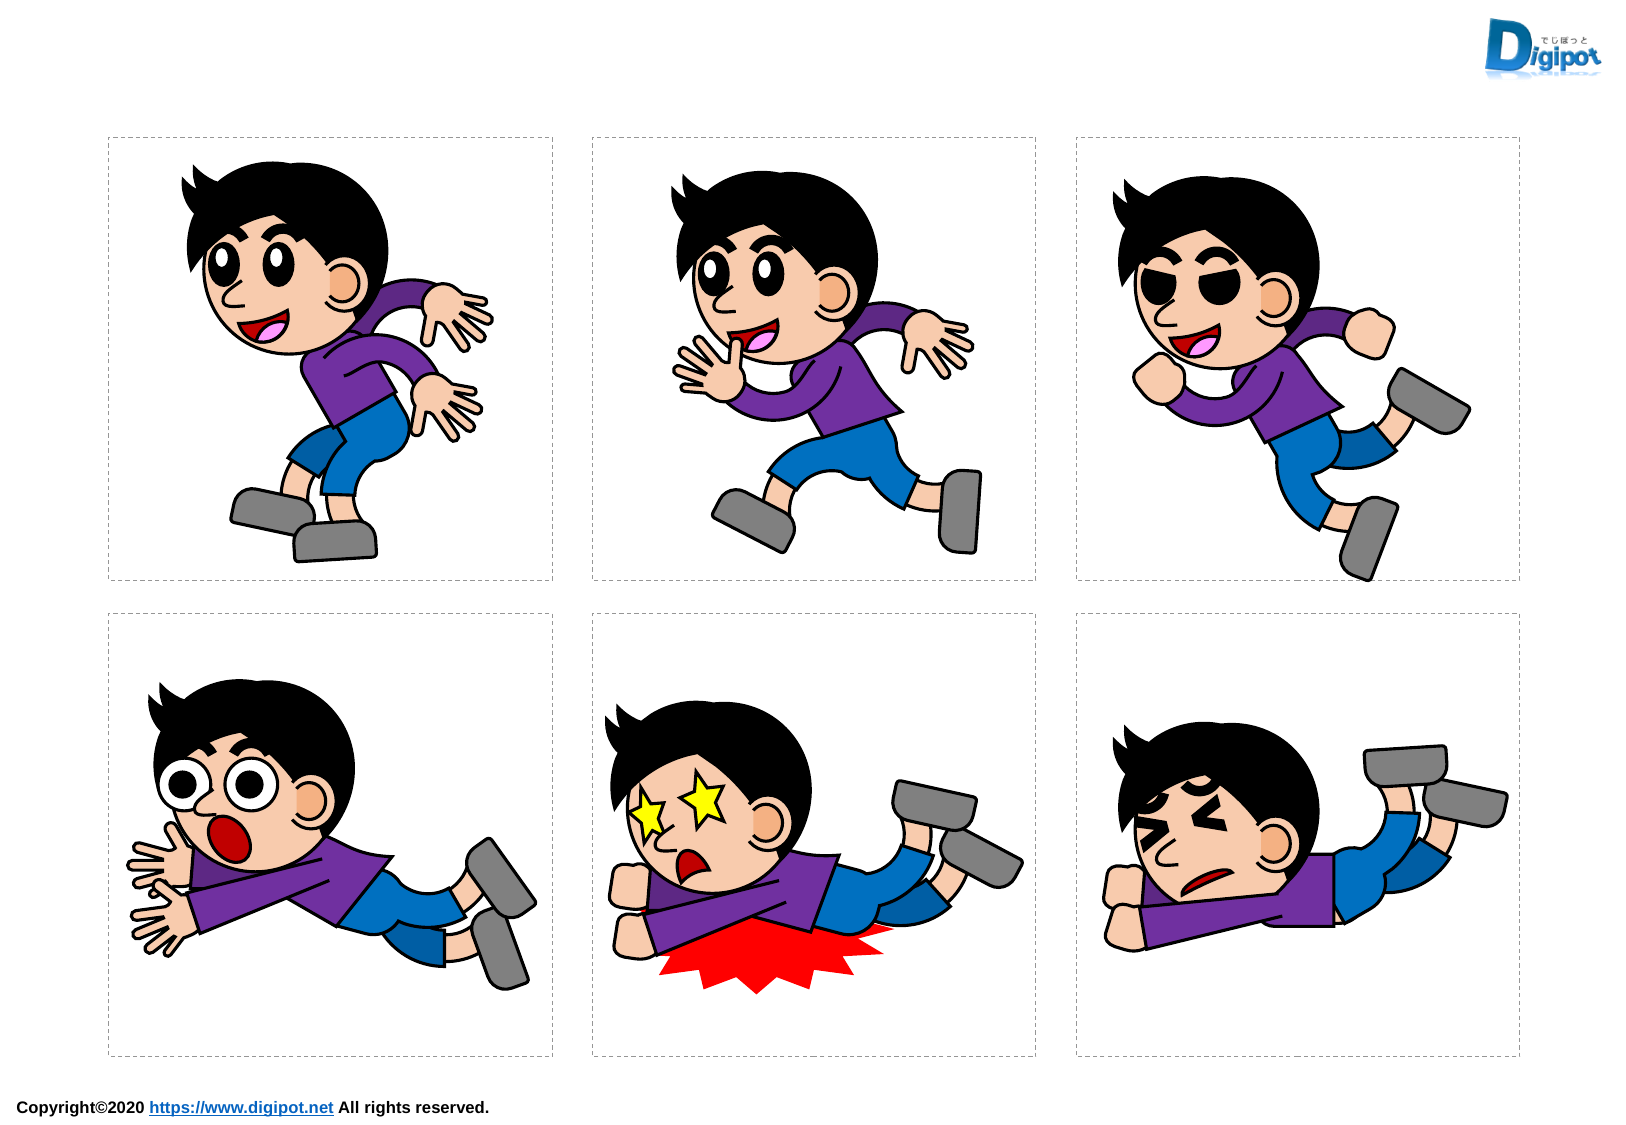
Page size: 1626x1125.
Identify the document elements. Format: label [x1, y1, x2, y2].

text_box [1110, 177, 1468, 578]
text_box [610, 686, 1020, 995]
text_box [668, 172, 1005, 580]
picture [1485, 18, 1602, 82]
text_box [1105, 707, 1505, 951]
text_box [195, 124, 490, 572]
text_box [127, 680, 519, 991]
